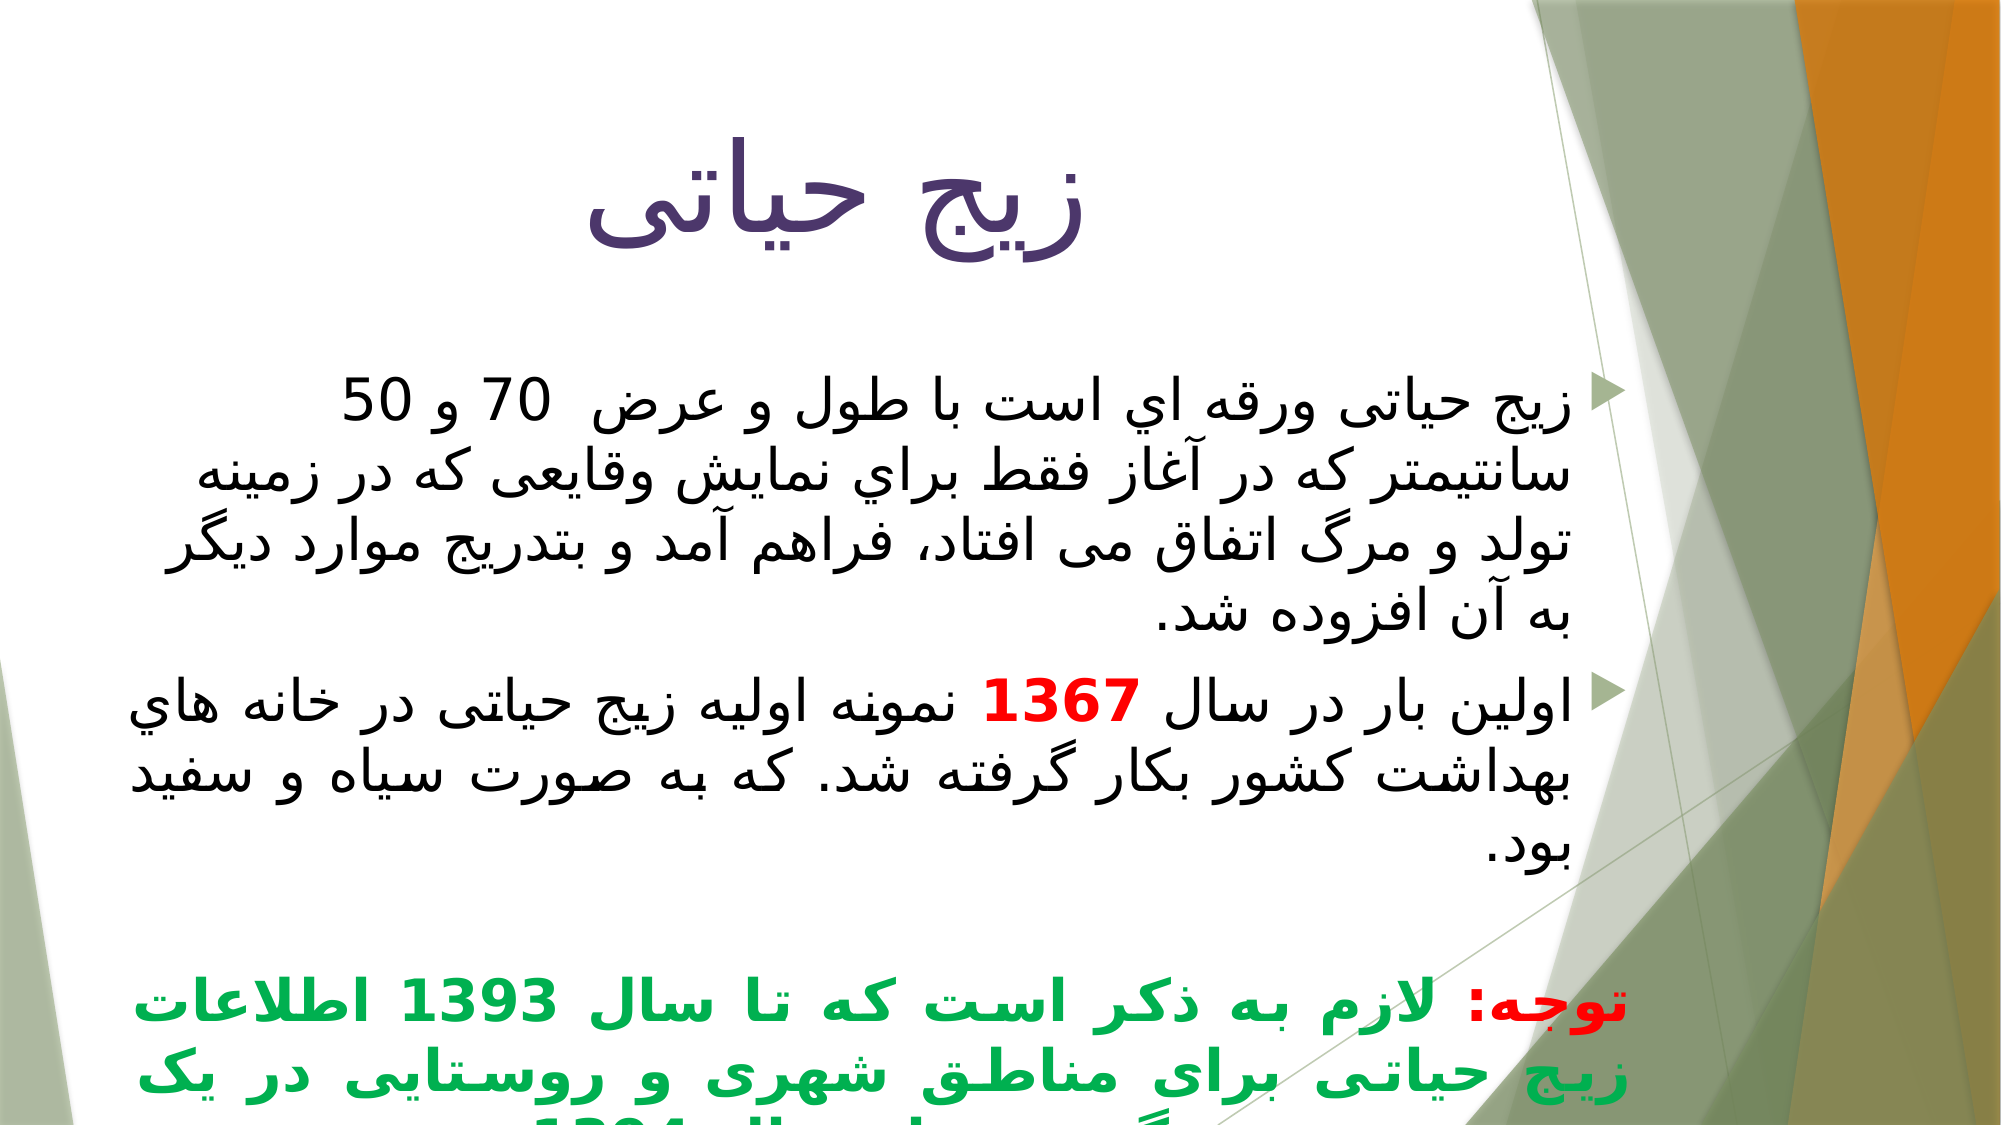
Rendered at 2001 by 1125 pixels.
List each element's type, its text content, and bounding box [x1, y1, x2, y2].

list زیج حياتی ورقه اي است با طول و عرض 70 و 50 سانتيمتر كه در آغاز فقط براي نمایش وقایعی كه در زمينه تولد و مرگ اتفاق می افتاد، فراهم آمد و بتدریج موارد دیگر به آن افزوده شد. اولين بار در سال 1367 نمونه اوليه زیج حياتی در خانه هاي بهداشت كشور بکار گرفته شد. که به صورت سیاه و سفید بود. توجه: لازم به ذکر است که تا سال 1393 اطلاعات زیج حیاتی برای مناطق شهری و روستایی در یک پوستر ثبت می گردید و از سال 1394 به بعد پوستر مربوط مناطق روستایی از مناطق شهری تفکیک گردید. [111, 354, 1646, 992]
title زیج حیاتی [111, 99, 1522, 317]
